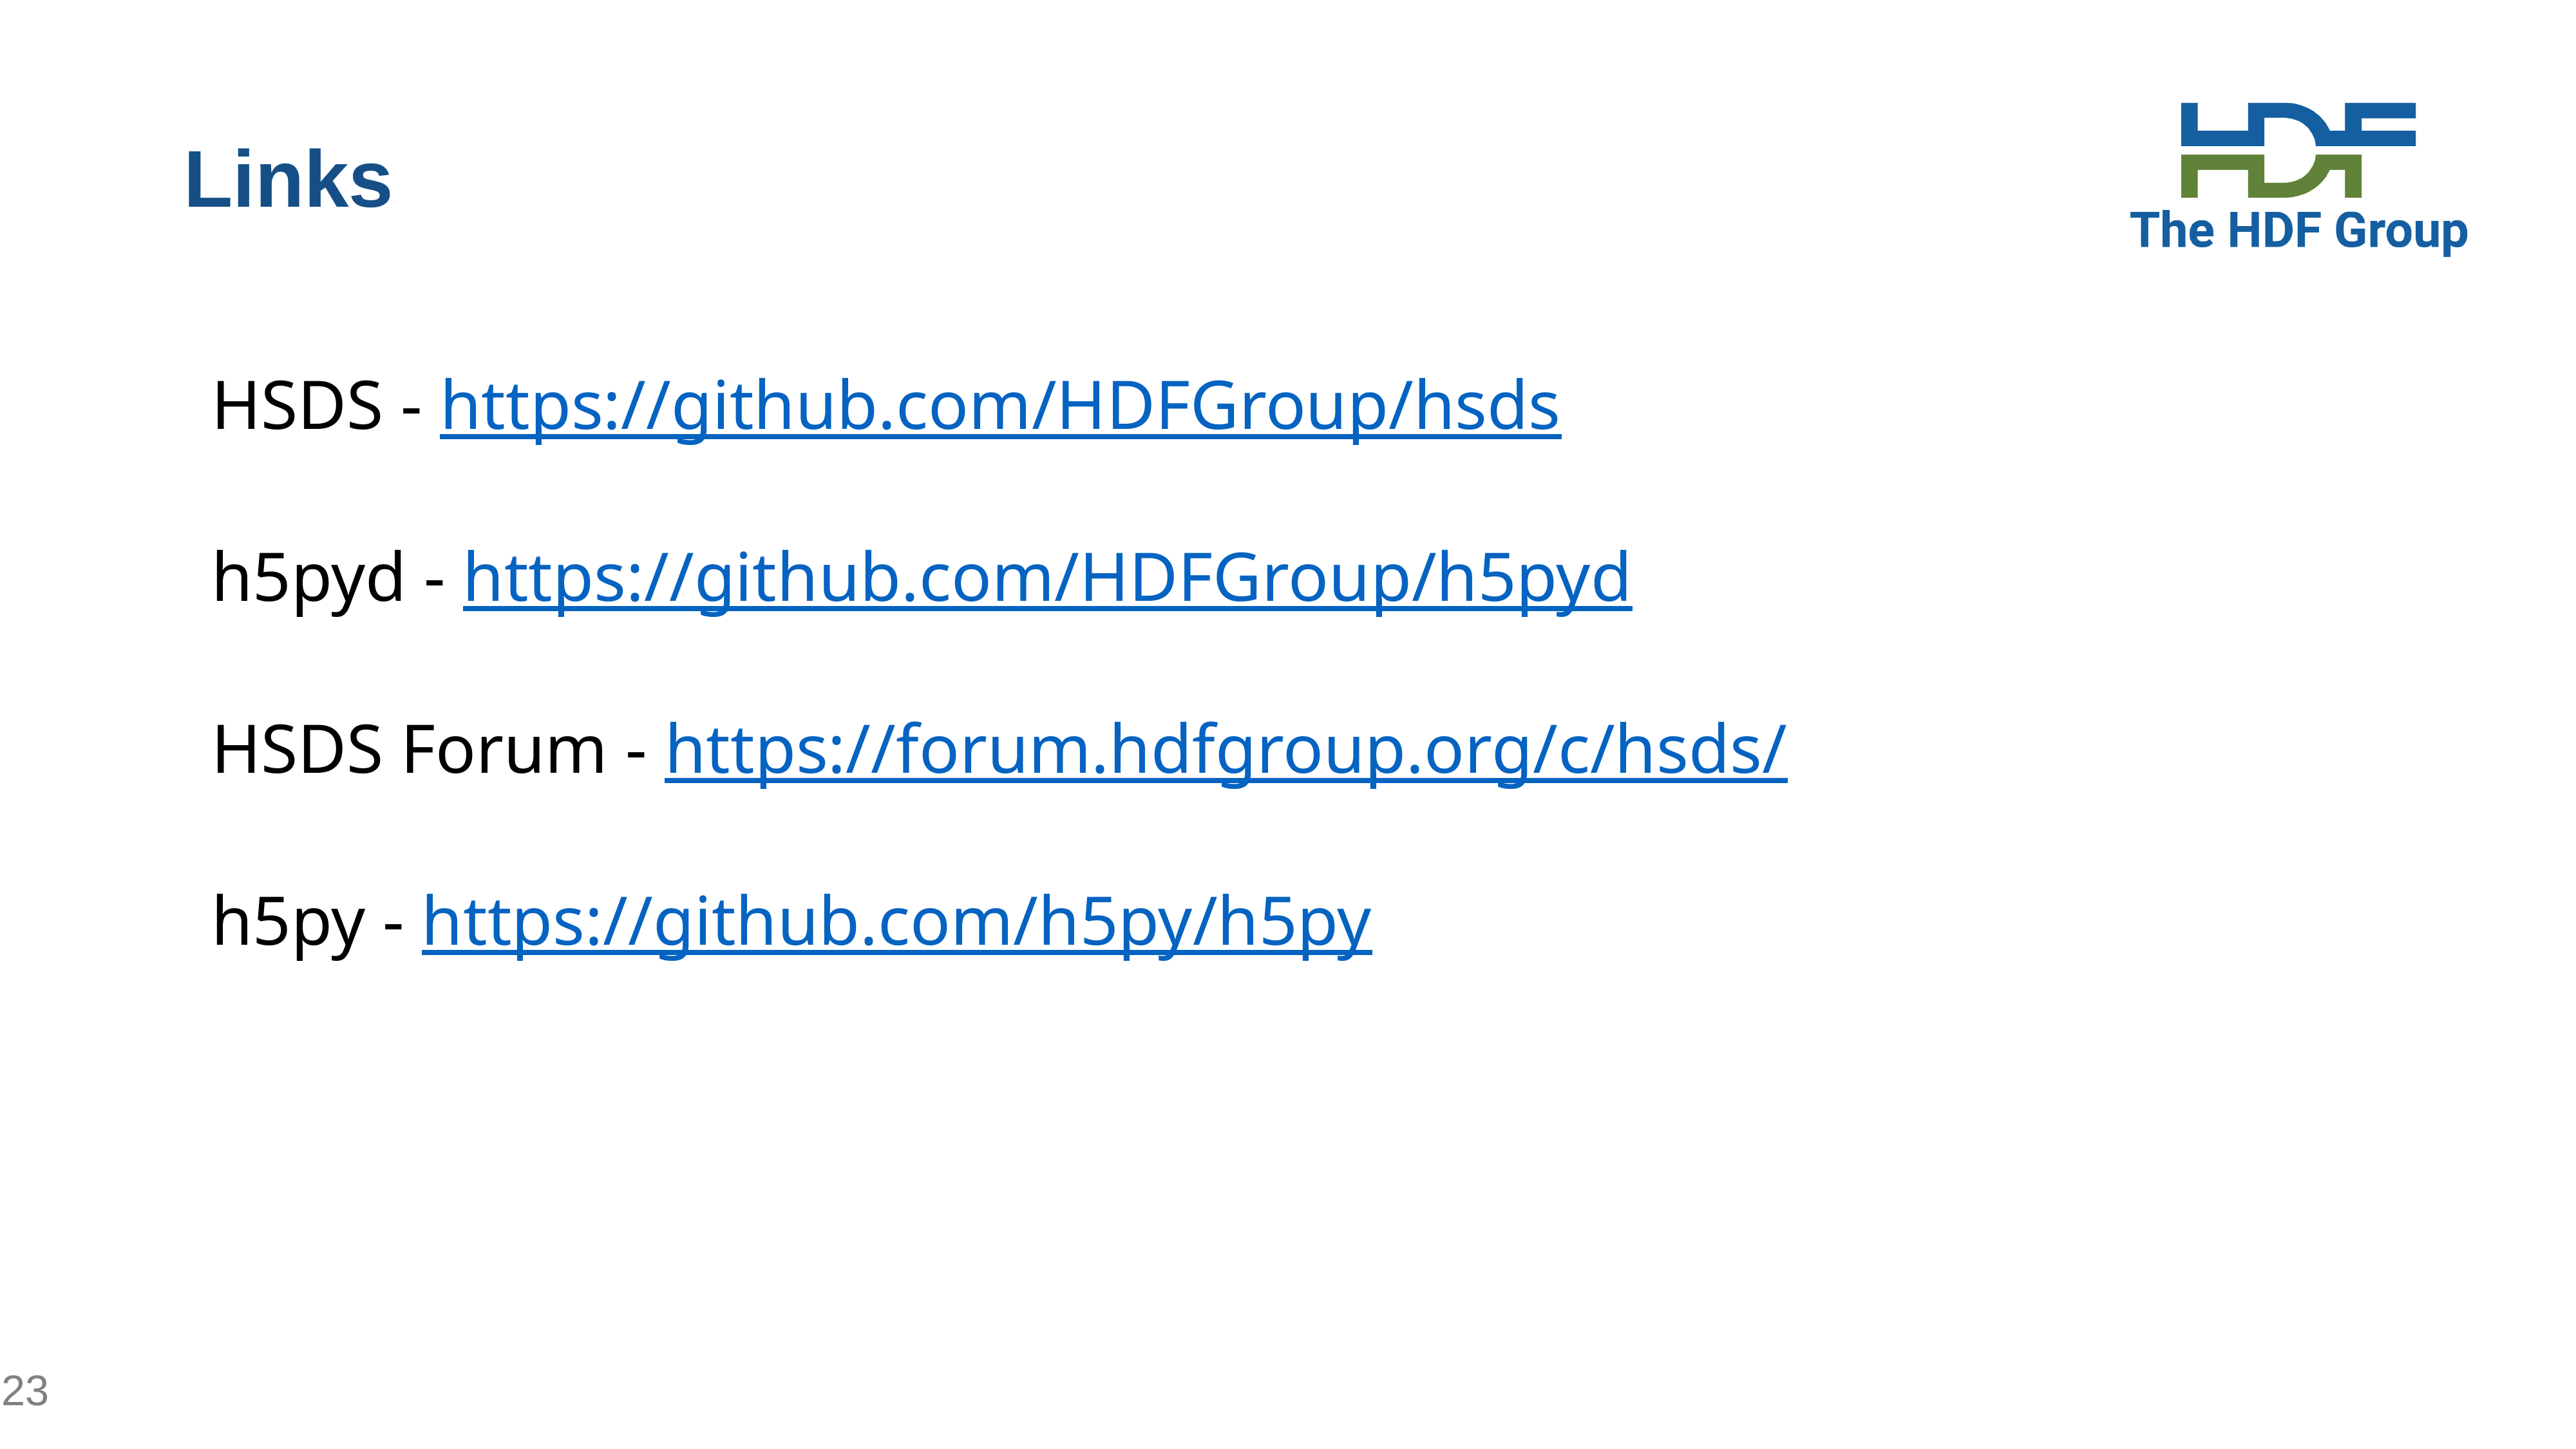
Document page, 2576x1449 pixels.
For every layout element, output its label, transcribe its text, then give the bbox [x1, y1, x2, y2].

picture [2112, 98, 2485, 263]
title Links [178, 142, 1980, 220]
text_box HSDS - https://github.com/HDFGroup/hsds h5pyd - https://github.com/HDFGroup/h5pyd HSDS Forum - https://forum.hdfgroup.org/c/hsds/ h5py - https://github.com/h5py/h5py [202, 357, 2409, 1055]
